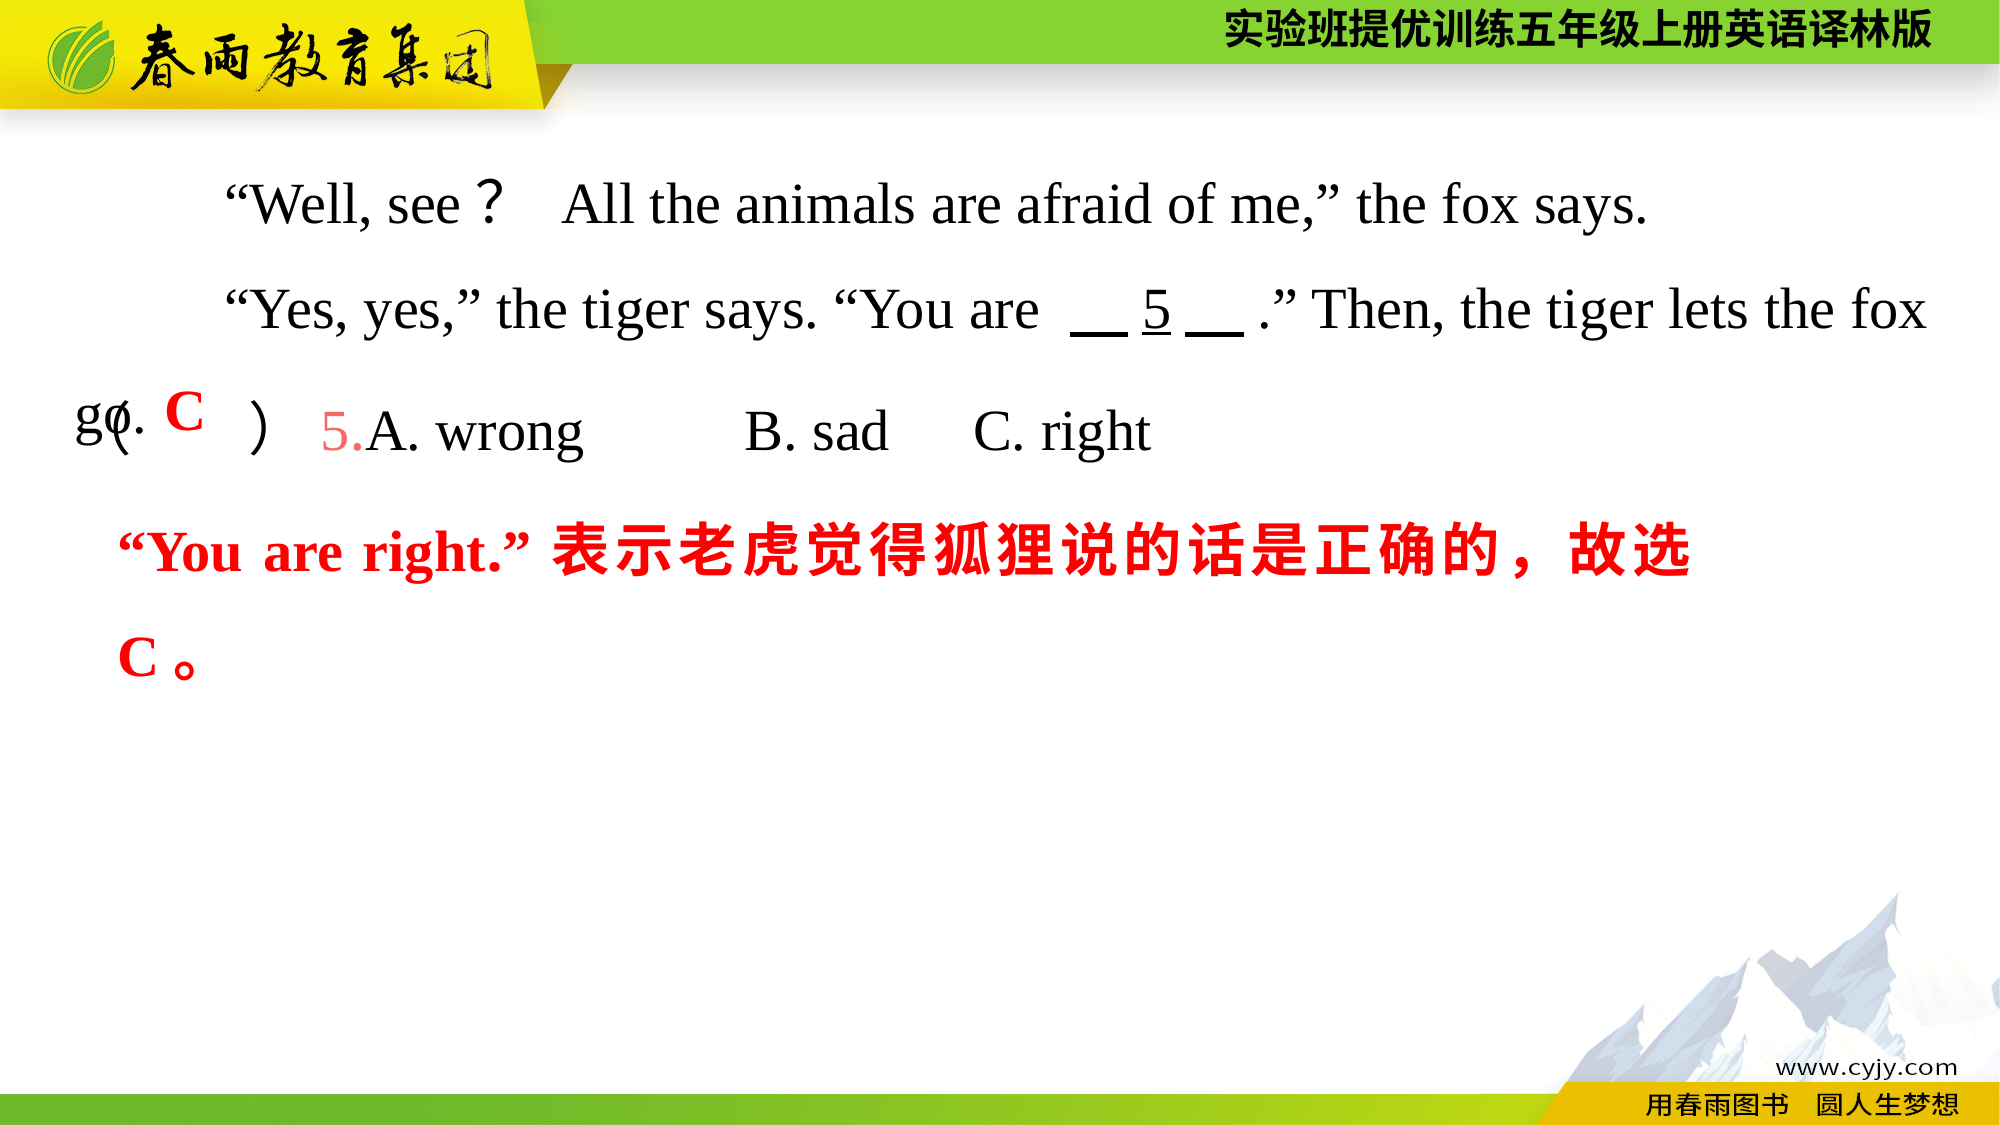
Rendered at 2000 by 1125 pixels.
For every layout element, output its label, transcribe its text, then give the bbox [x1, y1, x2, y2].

text_box （ ）5.A. wrong B. sad C. right [58, 349, 1943, 470]
text_box C [149, 364, 222, 450]
text_box “You are right.”表示老虎觉得狐狸说的话是正确的，故选C。 [102, 470, 1721, 696]
list “Well, see？ All the animals are afraid of me,” the fox says. “Yes, yes,” the tiger says. “You are 5 .” Then, the tiger lets the fox go. [59, 122, 1944, 350]
picture [0, 0, 2000, 1125]
